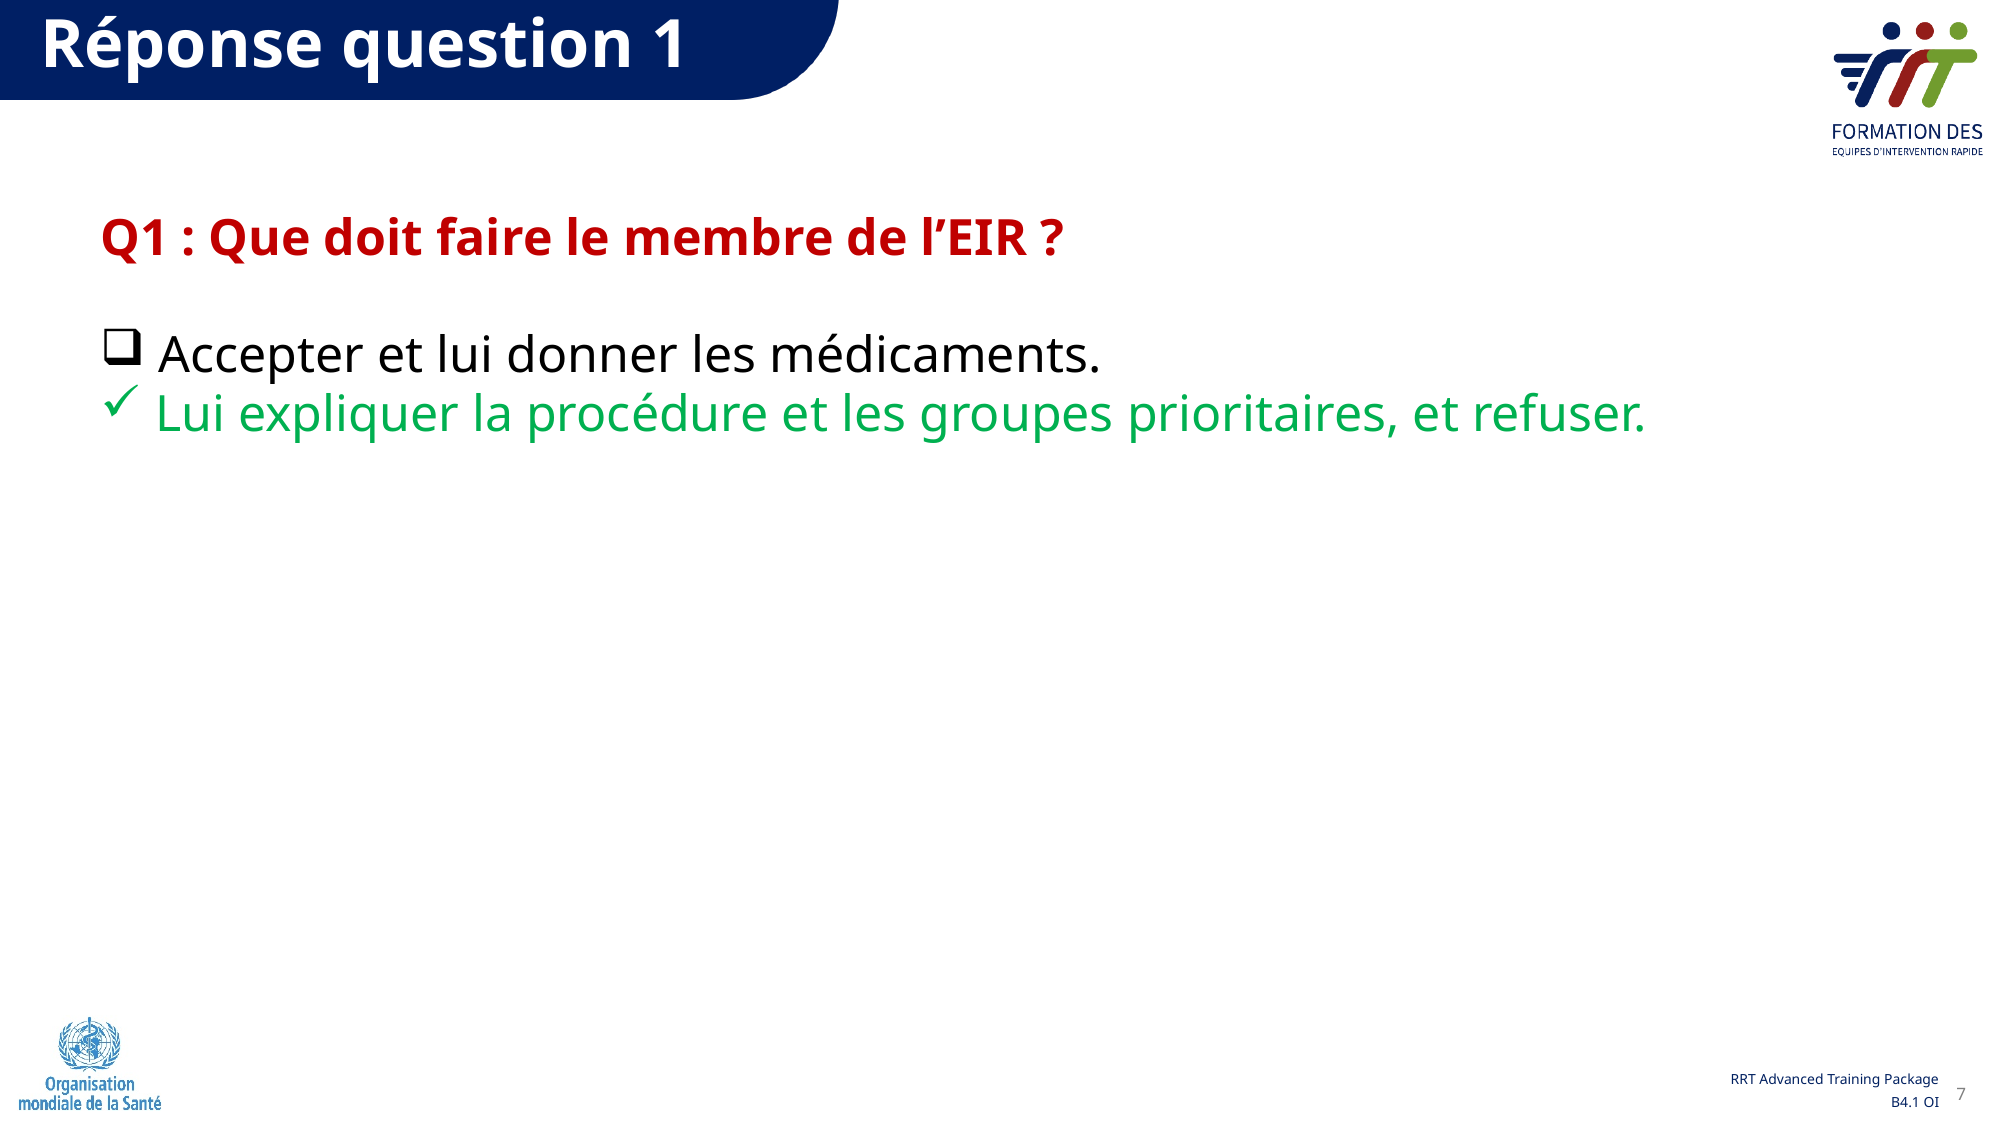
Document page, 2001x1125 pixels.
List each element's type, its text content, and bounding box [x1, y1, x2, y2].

list Q1 : Que doit faire le membre de l’EIR ? Accepter et lui donner les médicaments. Lui expliquer la procédure et les groupes prioritaires, et refuser. [92, 204, 1915, 969]
picture [1832, 21, 1983, 157]
text_box Réponse question 1 [25, 0, 800, 82]
picture [17, 1015, 162, 1111]
picture [0, 0, 839, 100]
